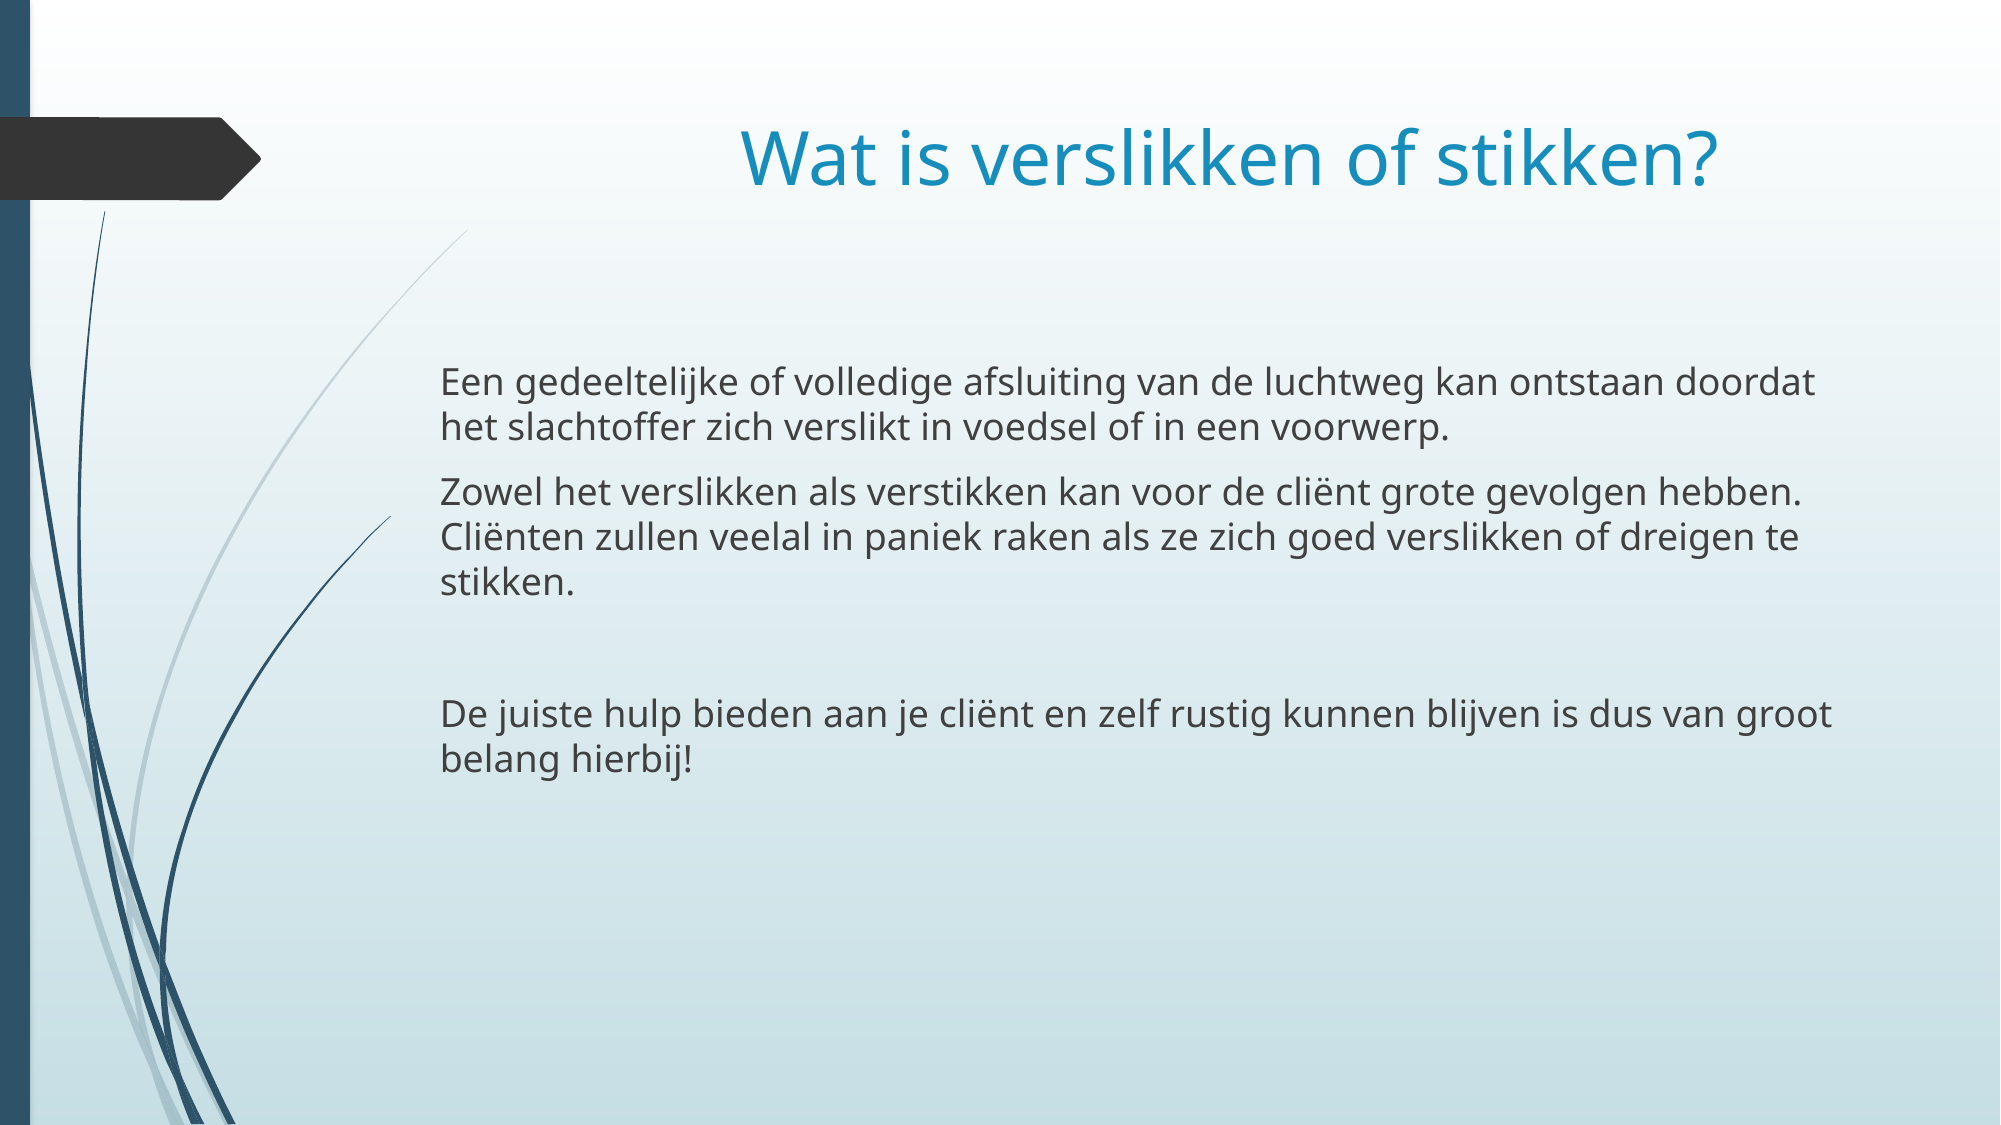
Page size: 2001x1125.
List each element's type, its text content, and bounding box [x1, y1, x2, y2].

title Wat is verslikken of stikken? [425, 102, 1888, 313]
list Een gedeeltelijke of volledige afsluiting van de luchtweg kan ontstaan doordat het slachtoffer zich verslikt in voedsel of in een voorwerp. Zowel het verslikken als verstikken kan voor de cliënt grote gevolgen hebben. Cliënten zullen veelal in paniek raken als ze zich goed verslikken of dreigen te stikken. De juiste hulp bieden aan je cliënt en zelf rustig kunnen blijven is dus van groot belang hierbij! [424, 350, 1888, 970]
